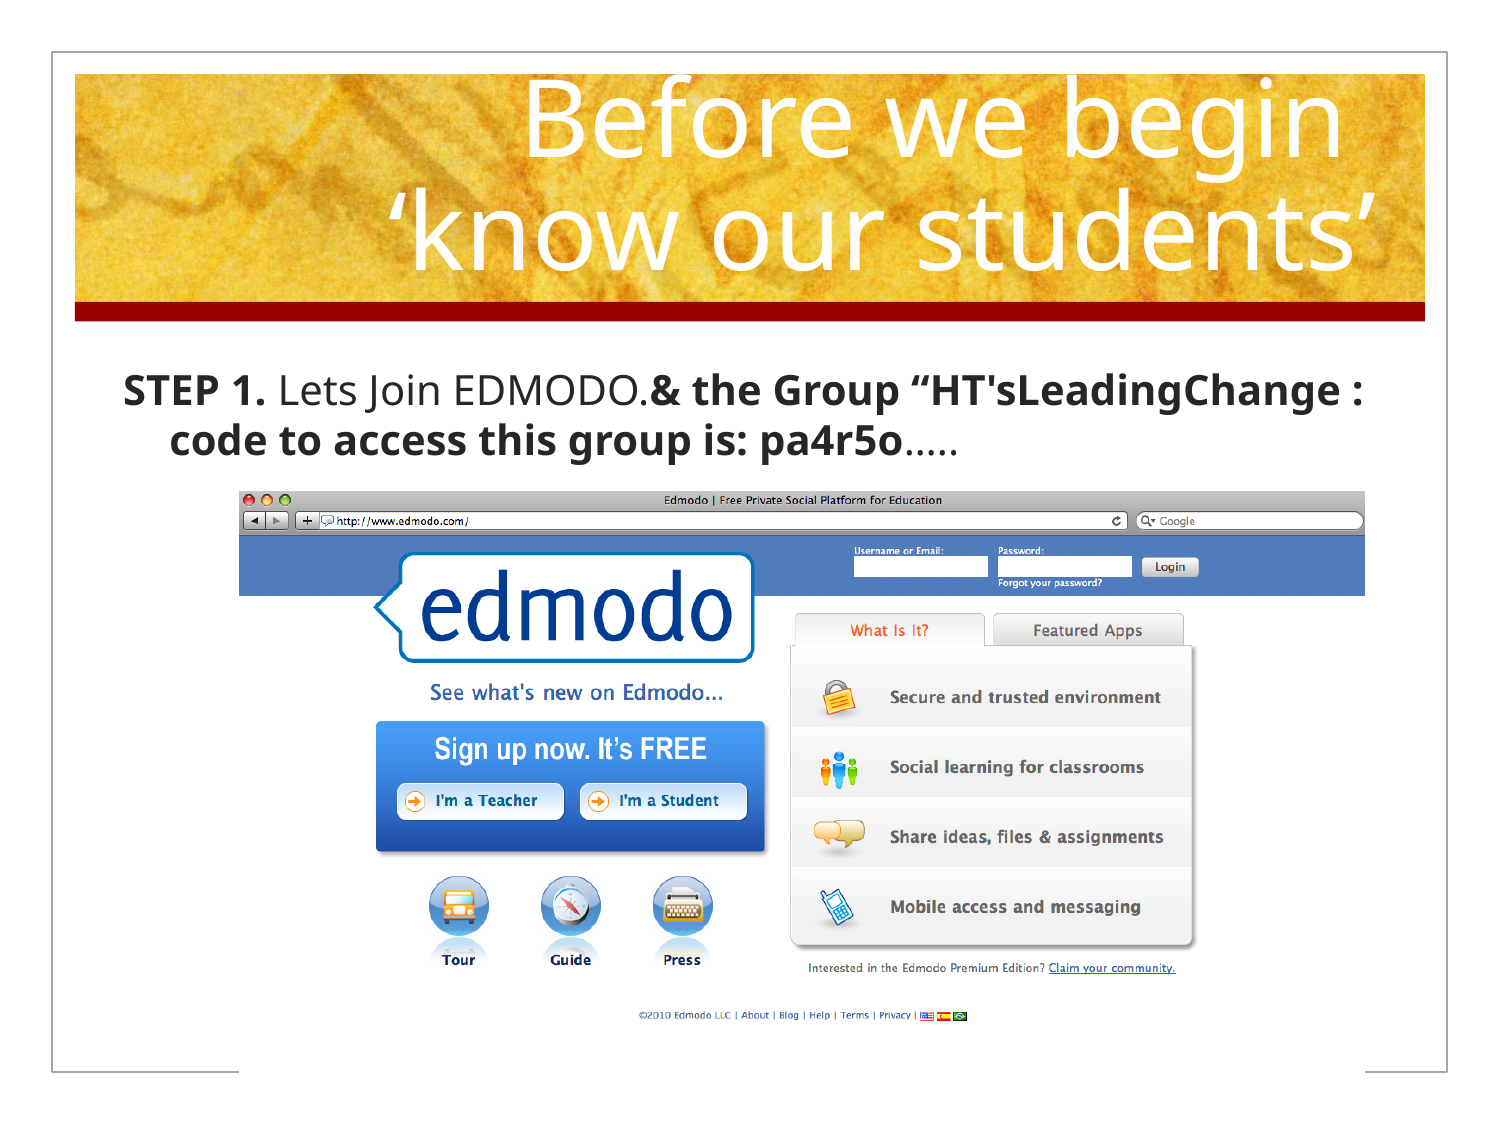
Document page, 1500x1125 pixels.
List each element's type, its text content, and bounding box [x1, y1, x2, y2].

title Before we begin ‘know our students’ [108, 74, 1392, 292]
list STEP 1. Lets Join EDMODO.& the Group “HT'sLeadingChange : code to access this group is: pa4r5o….. [108, 356, 1436, 987]
picture [75, 74, 1425, 301]
picture [238, 490, 1366, 1081]
